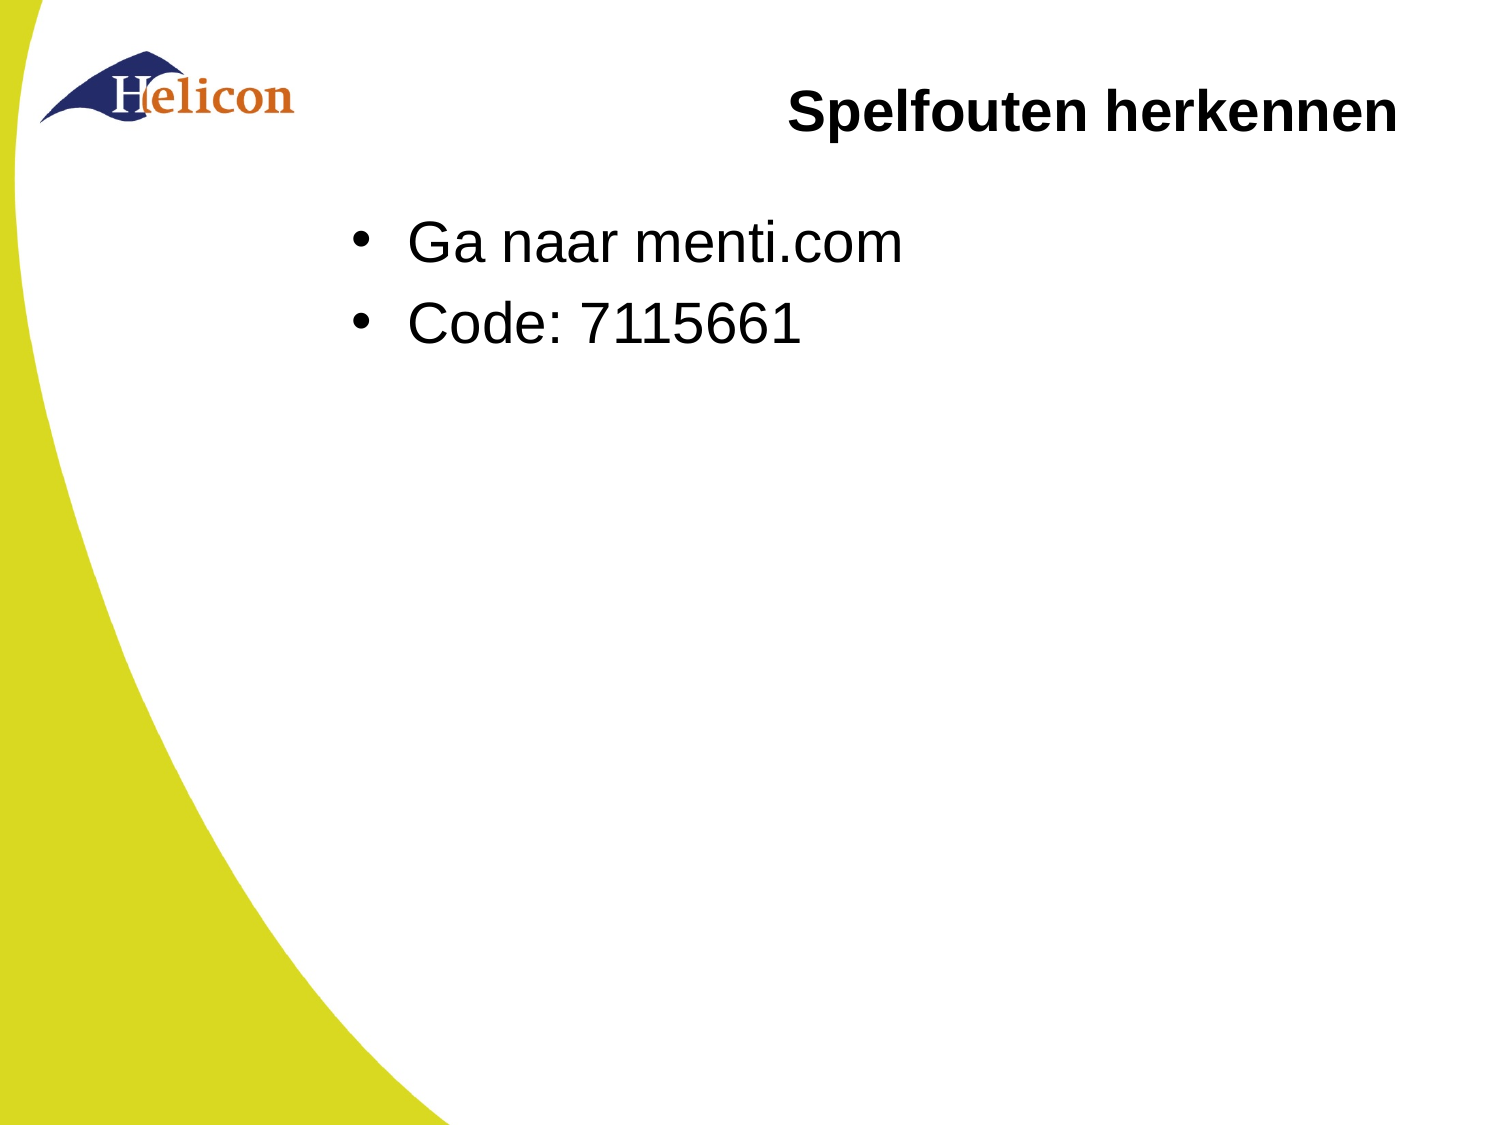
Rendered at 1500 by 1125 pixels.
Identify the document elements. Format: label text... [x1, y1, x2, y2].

list Ga naar menti.com Code: 7115661 [336, 196, 1425, 1005]
title Spelfouten herkennen [324, 54, 1415, 161]
picture [0, 0, 1500, 1125]
